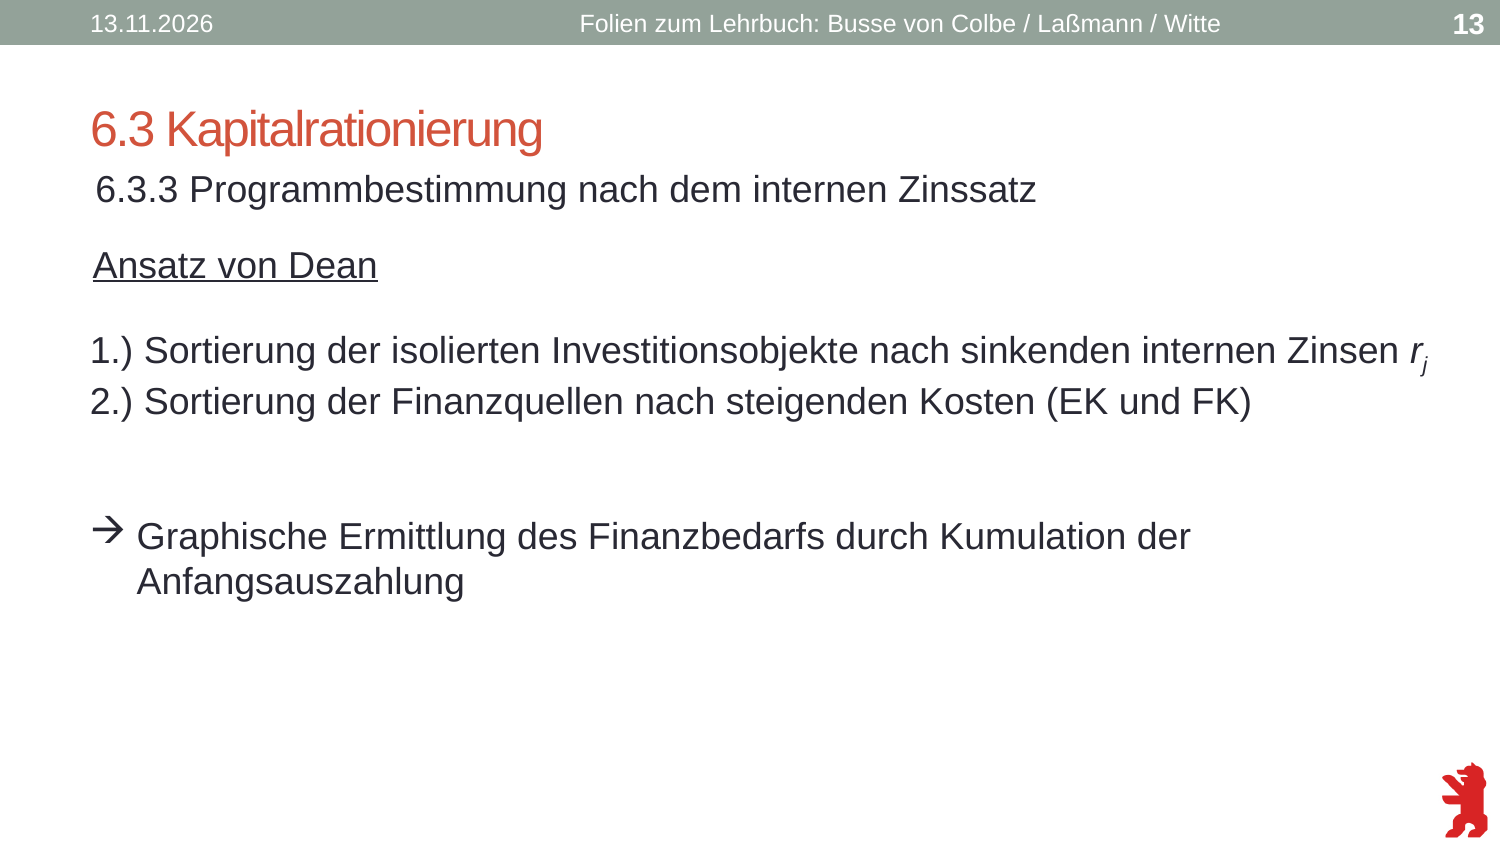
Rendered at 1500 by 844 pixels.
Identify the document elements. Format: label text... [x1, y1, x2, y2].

text_box Ansatz von Dean [77, 233, 393, 294]
text_box 1.) Sortierung der isolierten Investitionsobjekte nach sinkenden internen Zinsen rj 2.) Sortierung der Finanzquellen nach steigenden Kosten (EK und FK) Graphische Ermittlung des Finanzbedarfs durch Kumulation der Anfangsauszahlung [74, 318, 1459, 700]
picture [1434, 760, 1500, 844]
slide_number 13 [1325, 2, 1500, 43]
footer Folien zum Lehrbuch: Busse von Colbe / Laßmann / Witte [562, 2, 1238, 43]
title 6.3 Kapitalrationierung [75, 65, 1425, 188]
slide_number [75, 2, 550, 43]
text_box 6.3.3 Programmbestimmung nach dem internen Zinssatz [80, 157, 1053, 217]
